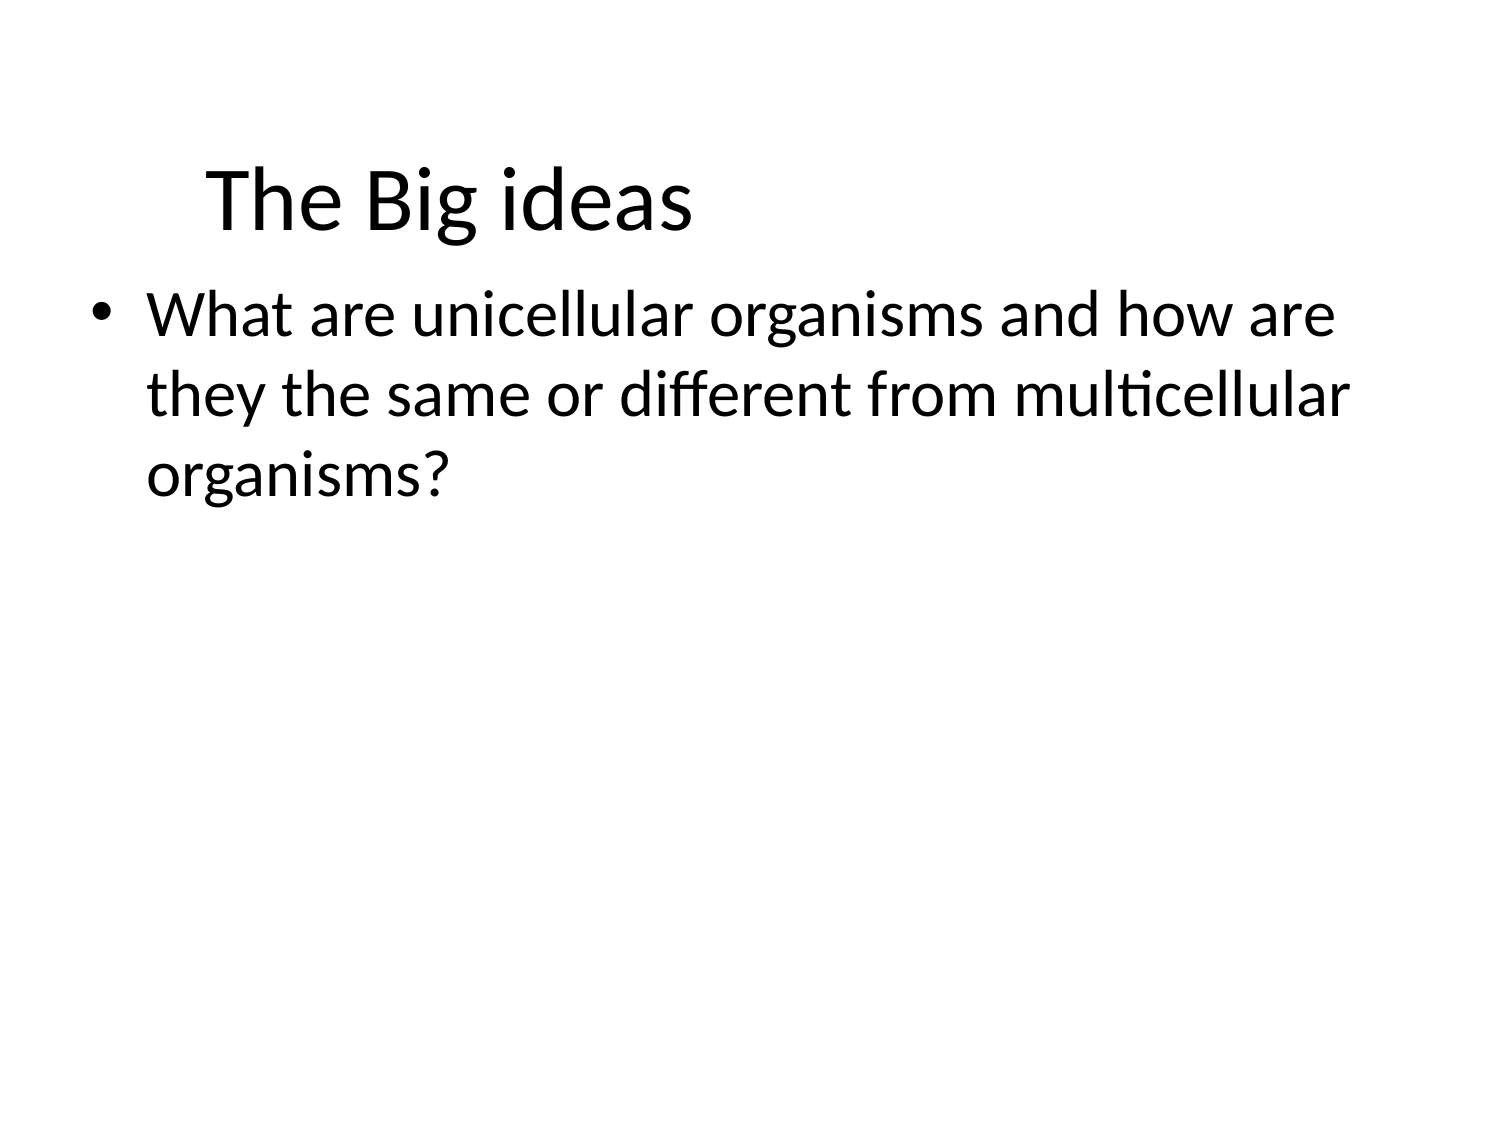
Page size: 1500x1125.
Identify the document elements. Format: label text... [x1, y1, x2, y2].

list What are unicellular organisms and how are they the same or different from multicellular organisms? [75, 262, 1425, 1005]
title The Big ideas [0, 99, 1125, 288]
